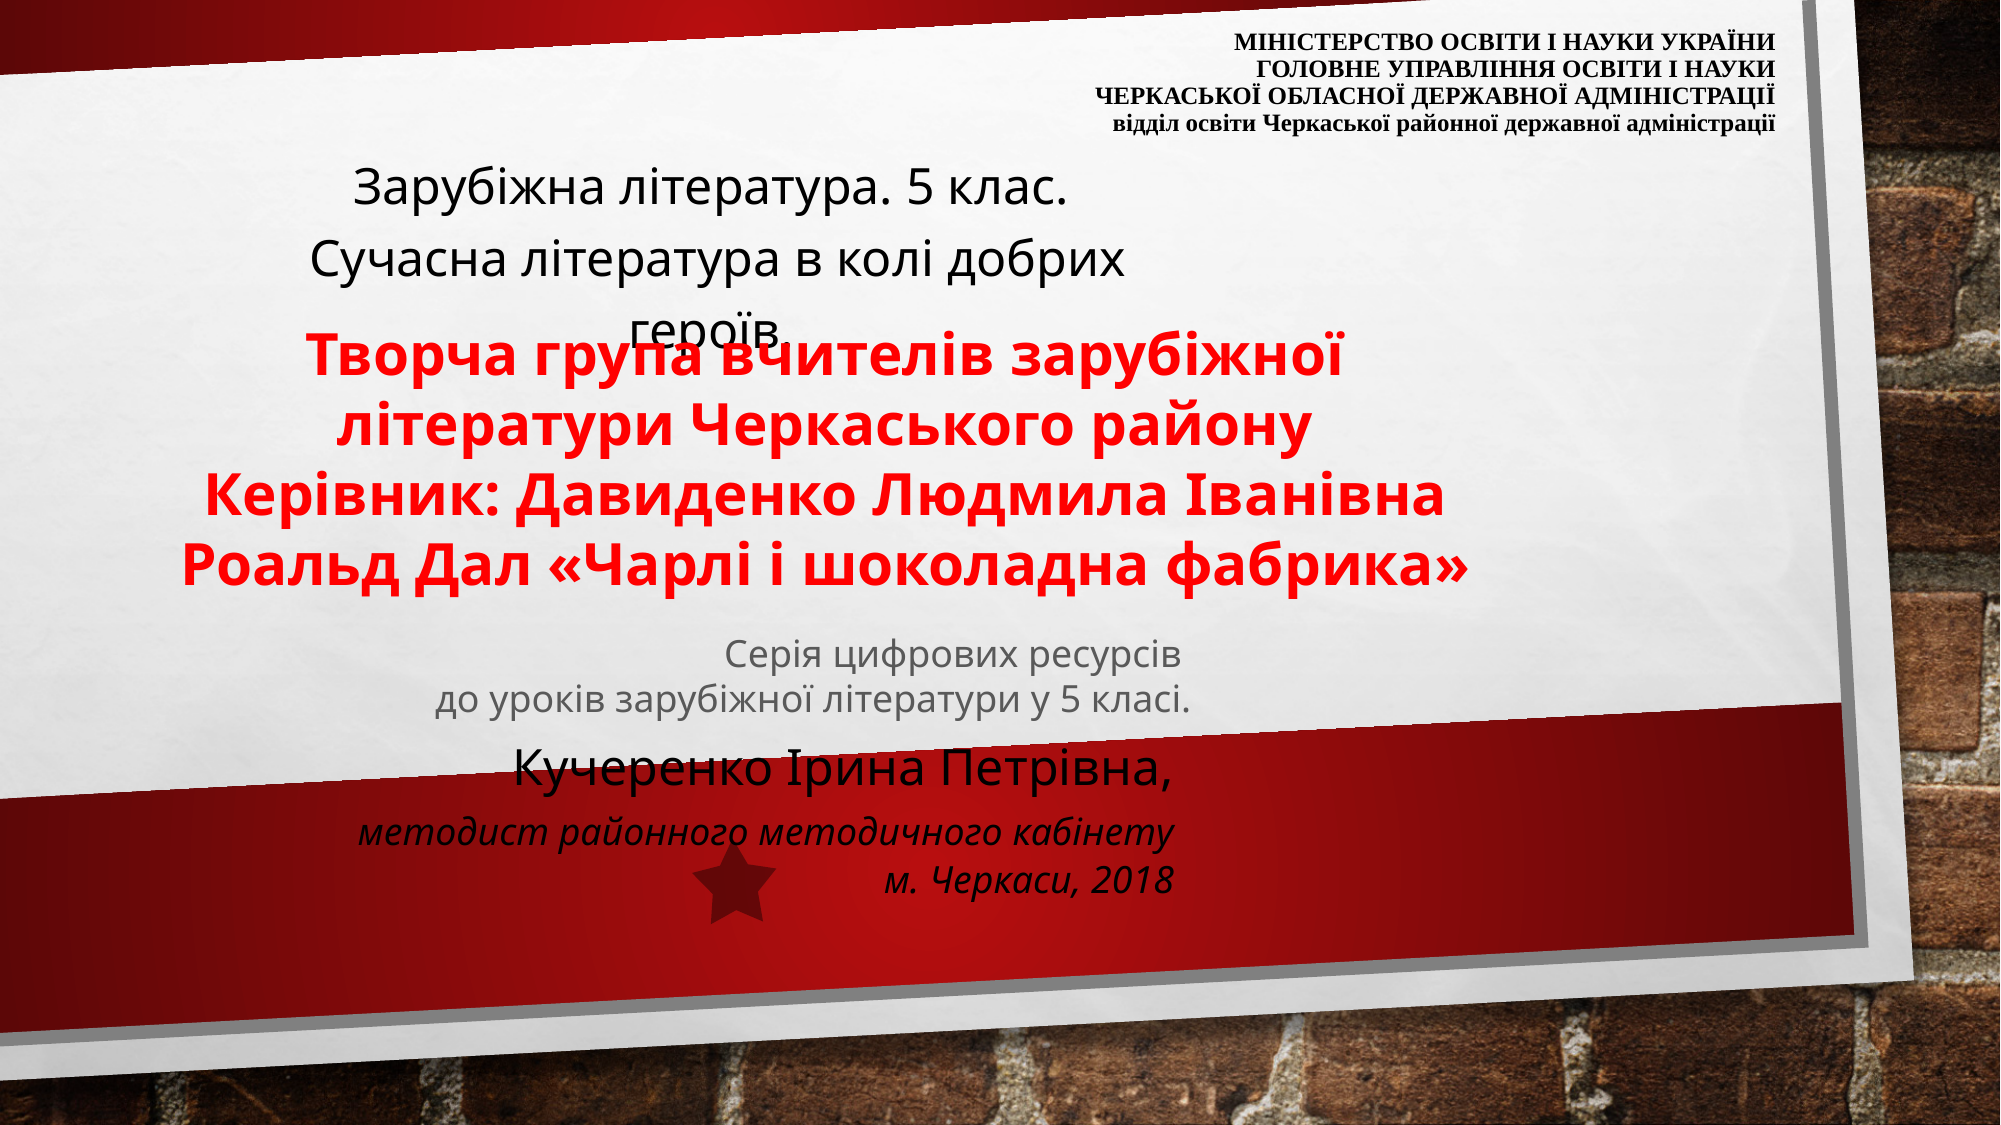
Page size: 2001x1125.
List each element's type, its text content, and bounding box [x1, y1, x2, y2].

picture [0, 0, 2000, 1125]
subtitle Зарубіжна література. 5 клас. Сучасна література в колі добрих героїв. [209, 134, 1226, 296]
text_box Творча група вчителів зарубіжної літератури Черкаського району Керівник: Давиденко Людмила Іванівна Роальд Дал «Чарлі і шоколадна фабрика» [164, 309, 1486, 605]
text_box Серія цифрових ресурсів до уроків зарубіжної літератури у 5 класі. [307, 622, 1207, 727]
text_box Кучеренко Ірина Петрівна, методист районного методичного кабінету м. Черкаси, 2018 [325, 728, 1189, 953]
title МІНІСТЕРСТВО ОСВІТИ І НАУКИ УКРАЇНИ ГОЛОВНЕ УПРАВЛІННЯ ОСВІТИ І НАУКИ ЧЕРКАСЬКОЇ ОБЛАСНОЇ ДЕРЖАВНОЇ АДМІНІСТРАЦІЇ відділ освіти Черкаської районної державної адміністрації [736, 0, 1792, 175]
